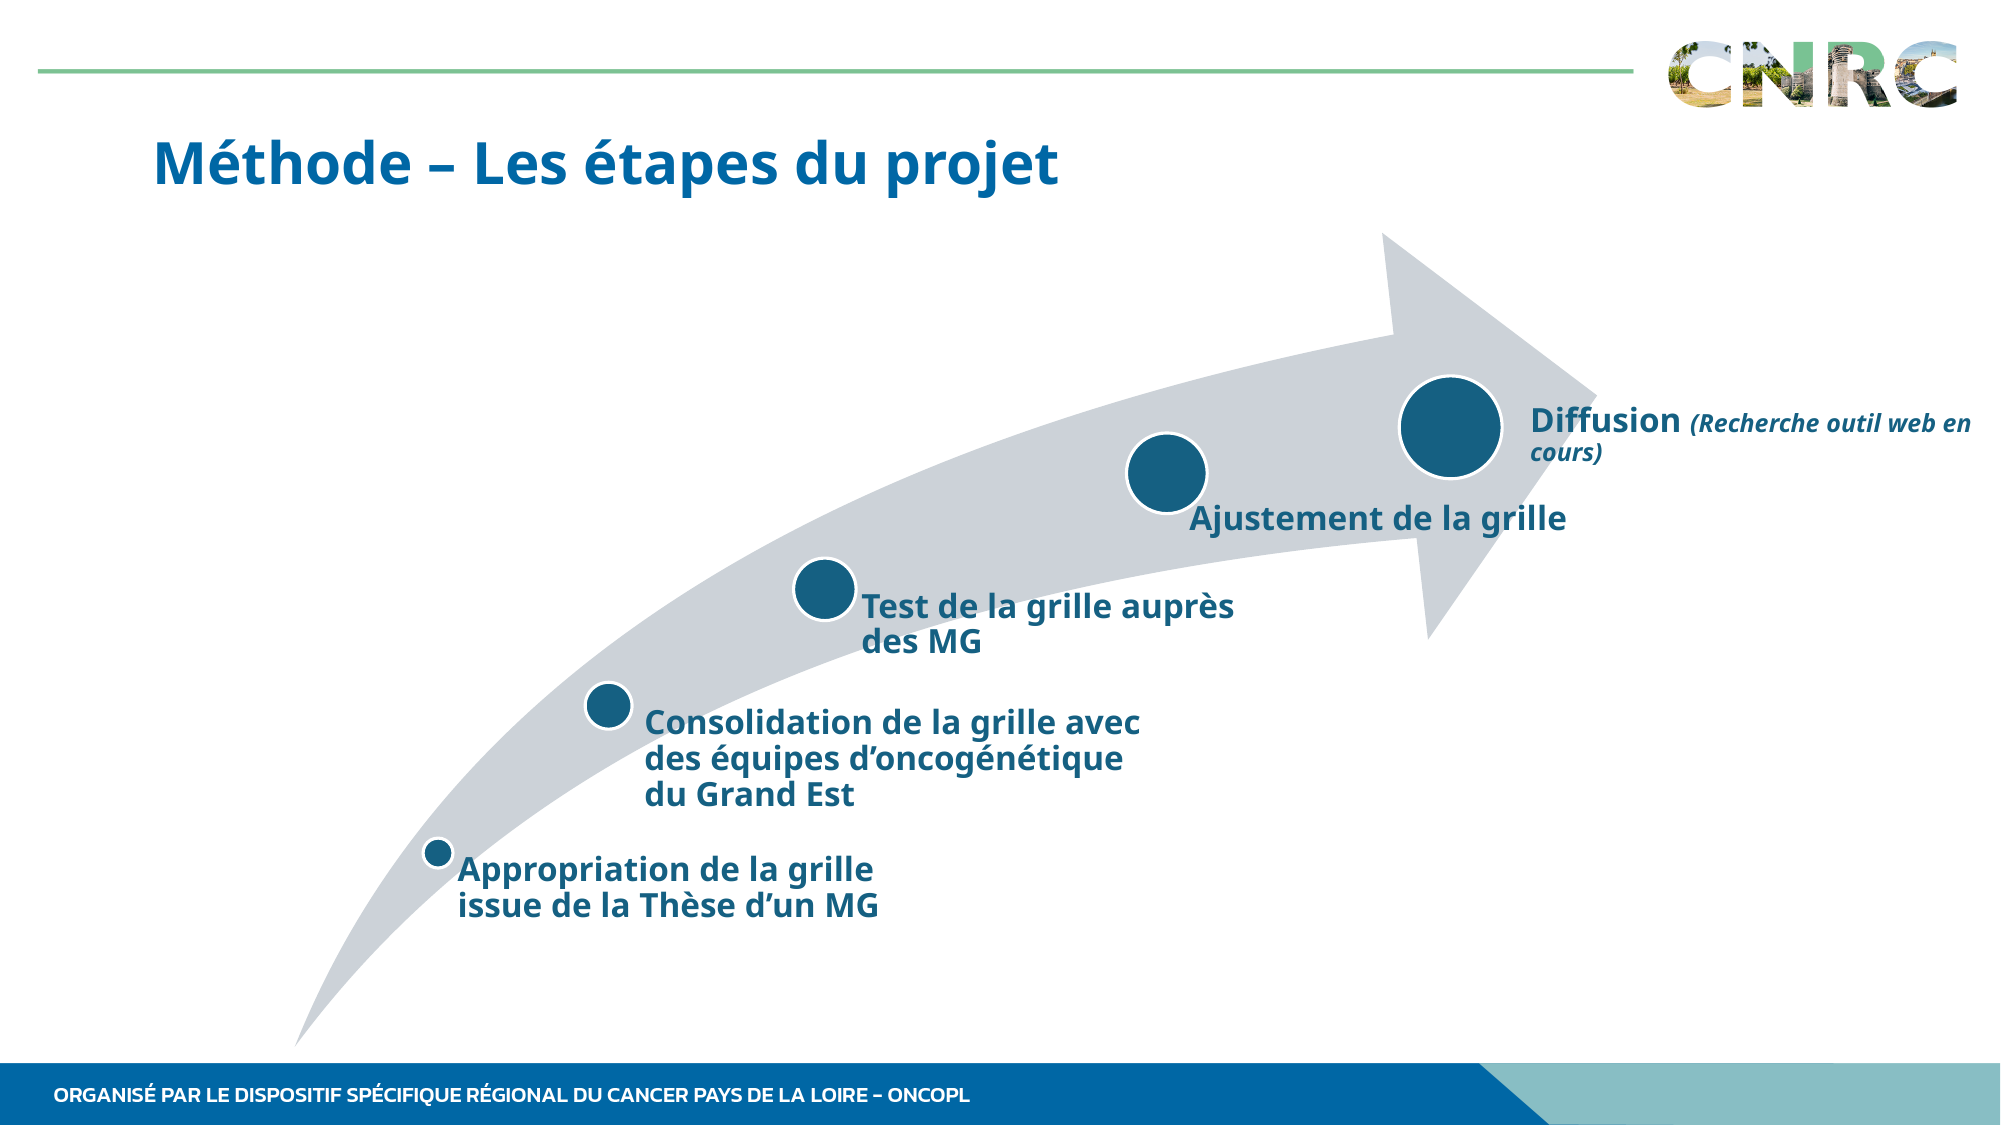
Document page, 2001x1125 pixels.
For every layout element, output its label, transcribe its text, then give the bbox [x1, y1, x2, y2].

title Méthode – Les étapes du projet [137, 78, 1863, 232]
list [0, 232, 2000, 1048]
picture [0, 0, 2001, 1125]
